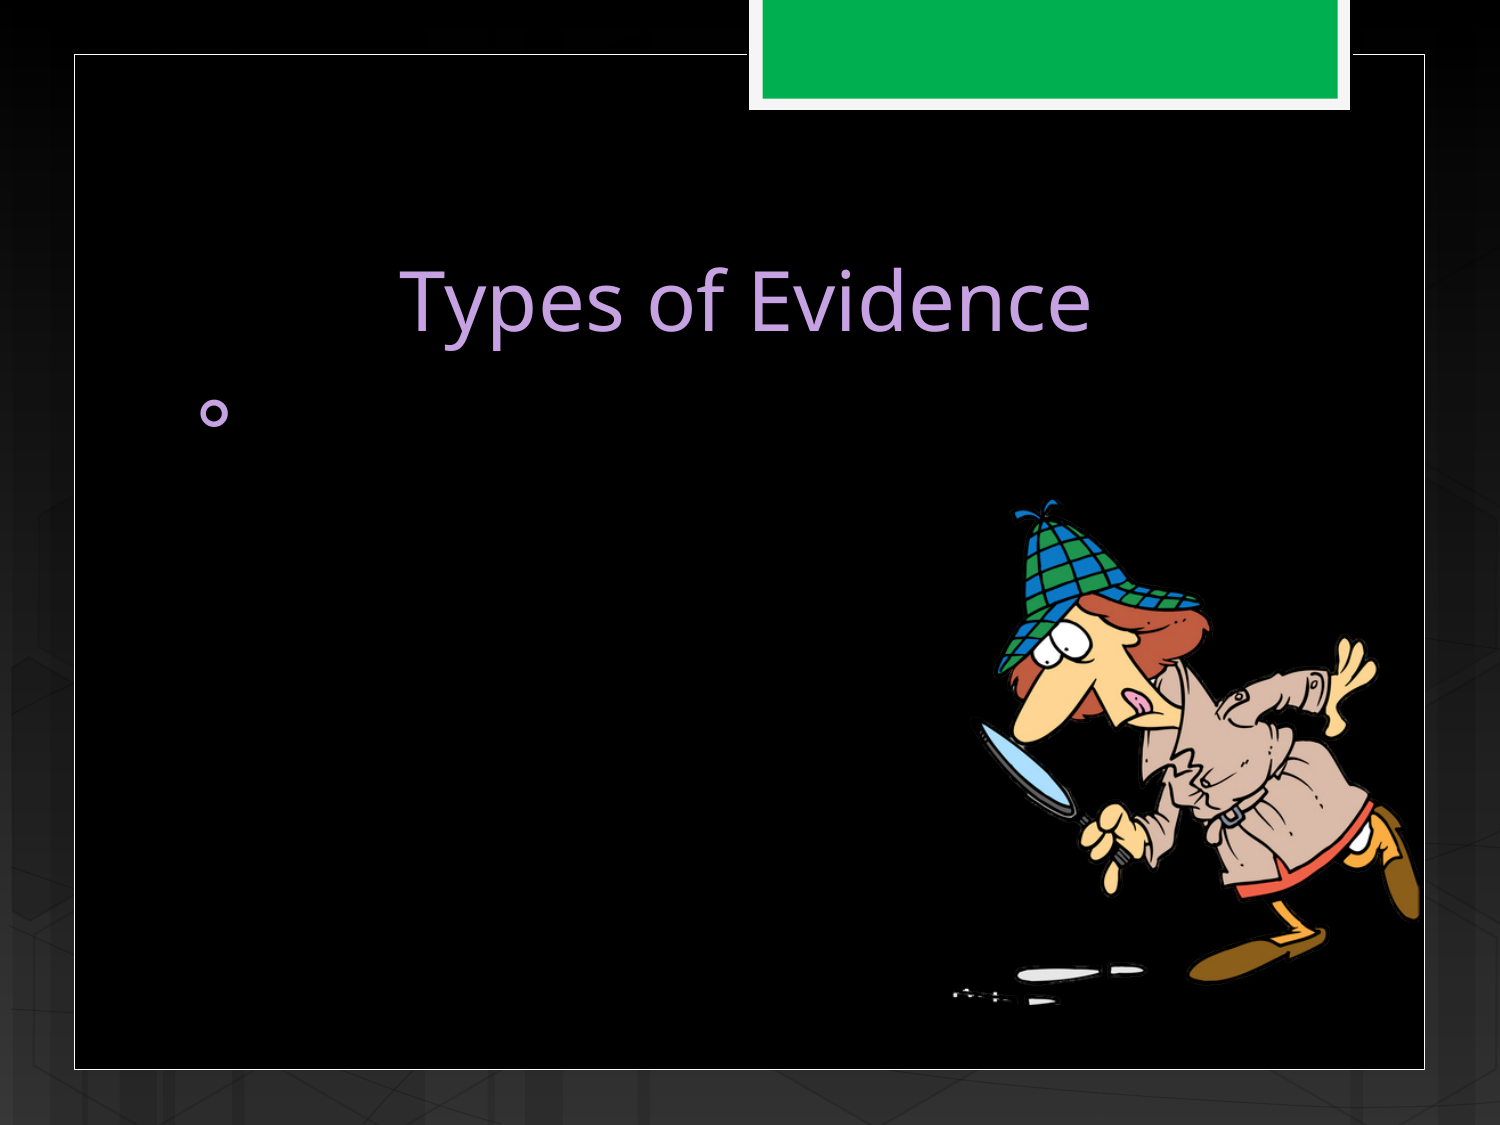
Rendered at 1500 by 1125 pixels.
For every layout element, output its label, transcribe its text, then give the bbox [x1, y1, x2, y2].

title Types of Evidence [171, 168, 1324, 357]
list What are the different type of evidence you could use in an argumentative essay? [171, 381, 1283, 957]
picture [924, 499, 1420, 1006]
